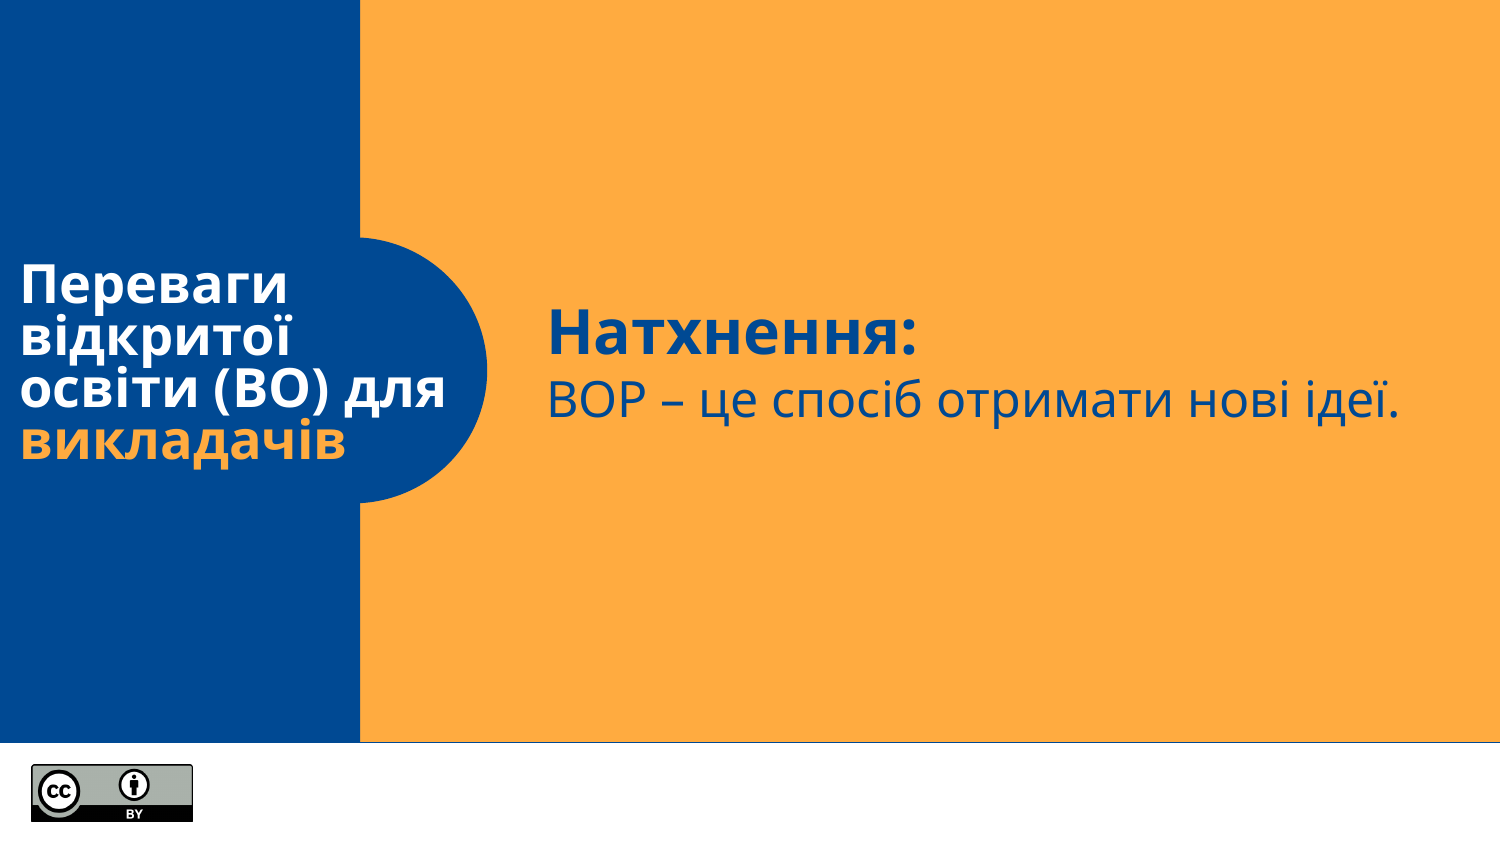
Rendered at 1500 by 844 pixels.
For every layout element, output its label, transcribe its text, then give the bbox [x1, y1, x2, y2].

text_box [0, 750, 1500, 844]
text_box [0, 0, 361, 742]
text_box Переваги відкритої освіти (BO) для викладачів [4, 246, 509, 485]
text_box [284, 485, 421, 504]
text_box [304, 237, 401, 246]
text_box Натхнення: BOP – це спосіб отримати нові ідеї. [531, 277, 1427, 539]
picture [31, 764, 193, 822]
